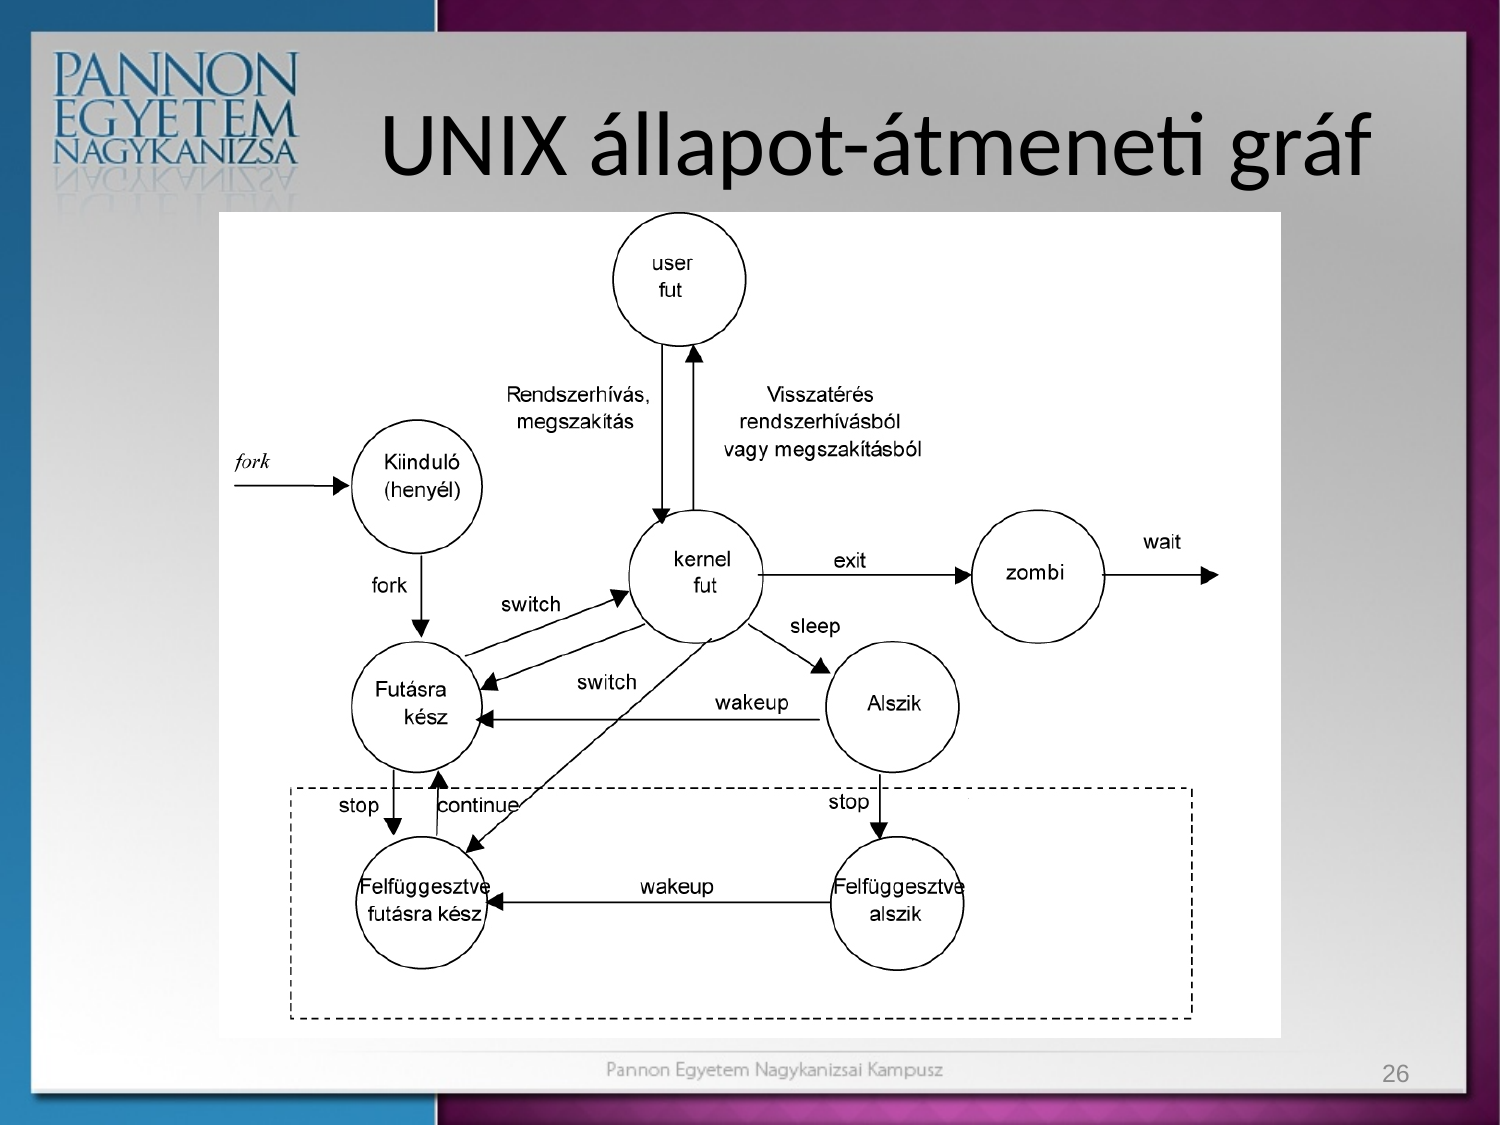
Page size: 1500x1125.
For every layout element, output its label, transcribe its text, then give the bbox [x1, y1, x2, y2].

title UNIX állapot-átmeneti gráf [328, 45, 1425, 233]
picture [0, 0, 1500, 1125]
slide_number 26 [1074, 1042, 1425, 1103]
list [219, 212, 1281, 1038]
